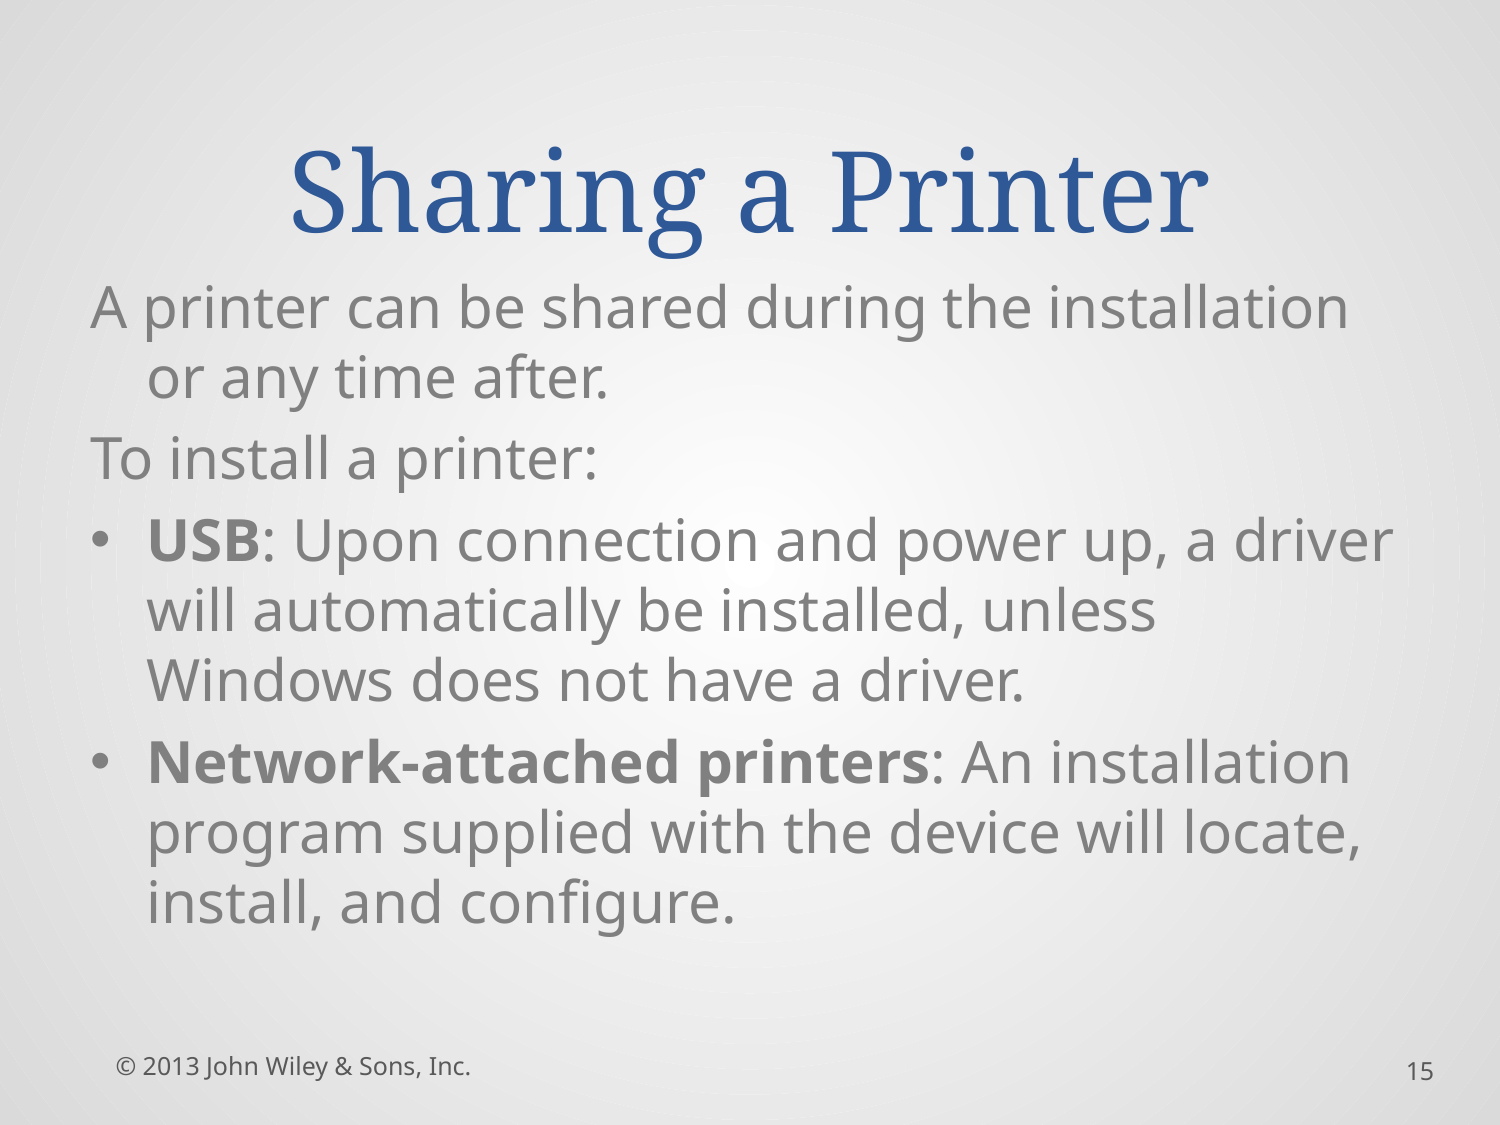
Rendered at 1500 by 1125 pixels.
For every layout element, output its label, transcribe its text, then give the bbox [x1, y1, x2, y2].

list A printer can be shared during the installation or any time after. To install a printer: USB: Upon connection and power up, a driver will automatically be installed, unless Windows does not have a driver. Network-attached printers: An installation program supplied with the device will locate, install, and configure. [75, 262, 1425, 1005]
footer © 2013 John Wiley & Sons, Inc. [108, 1037, 576, 1098]
title Sharing a Printer [75, 0, 1425, 262]
slide_number 15 [1401, 1042, 1494, 1103]
